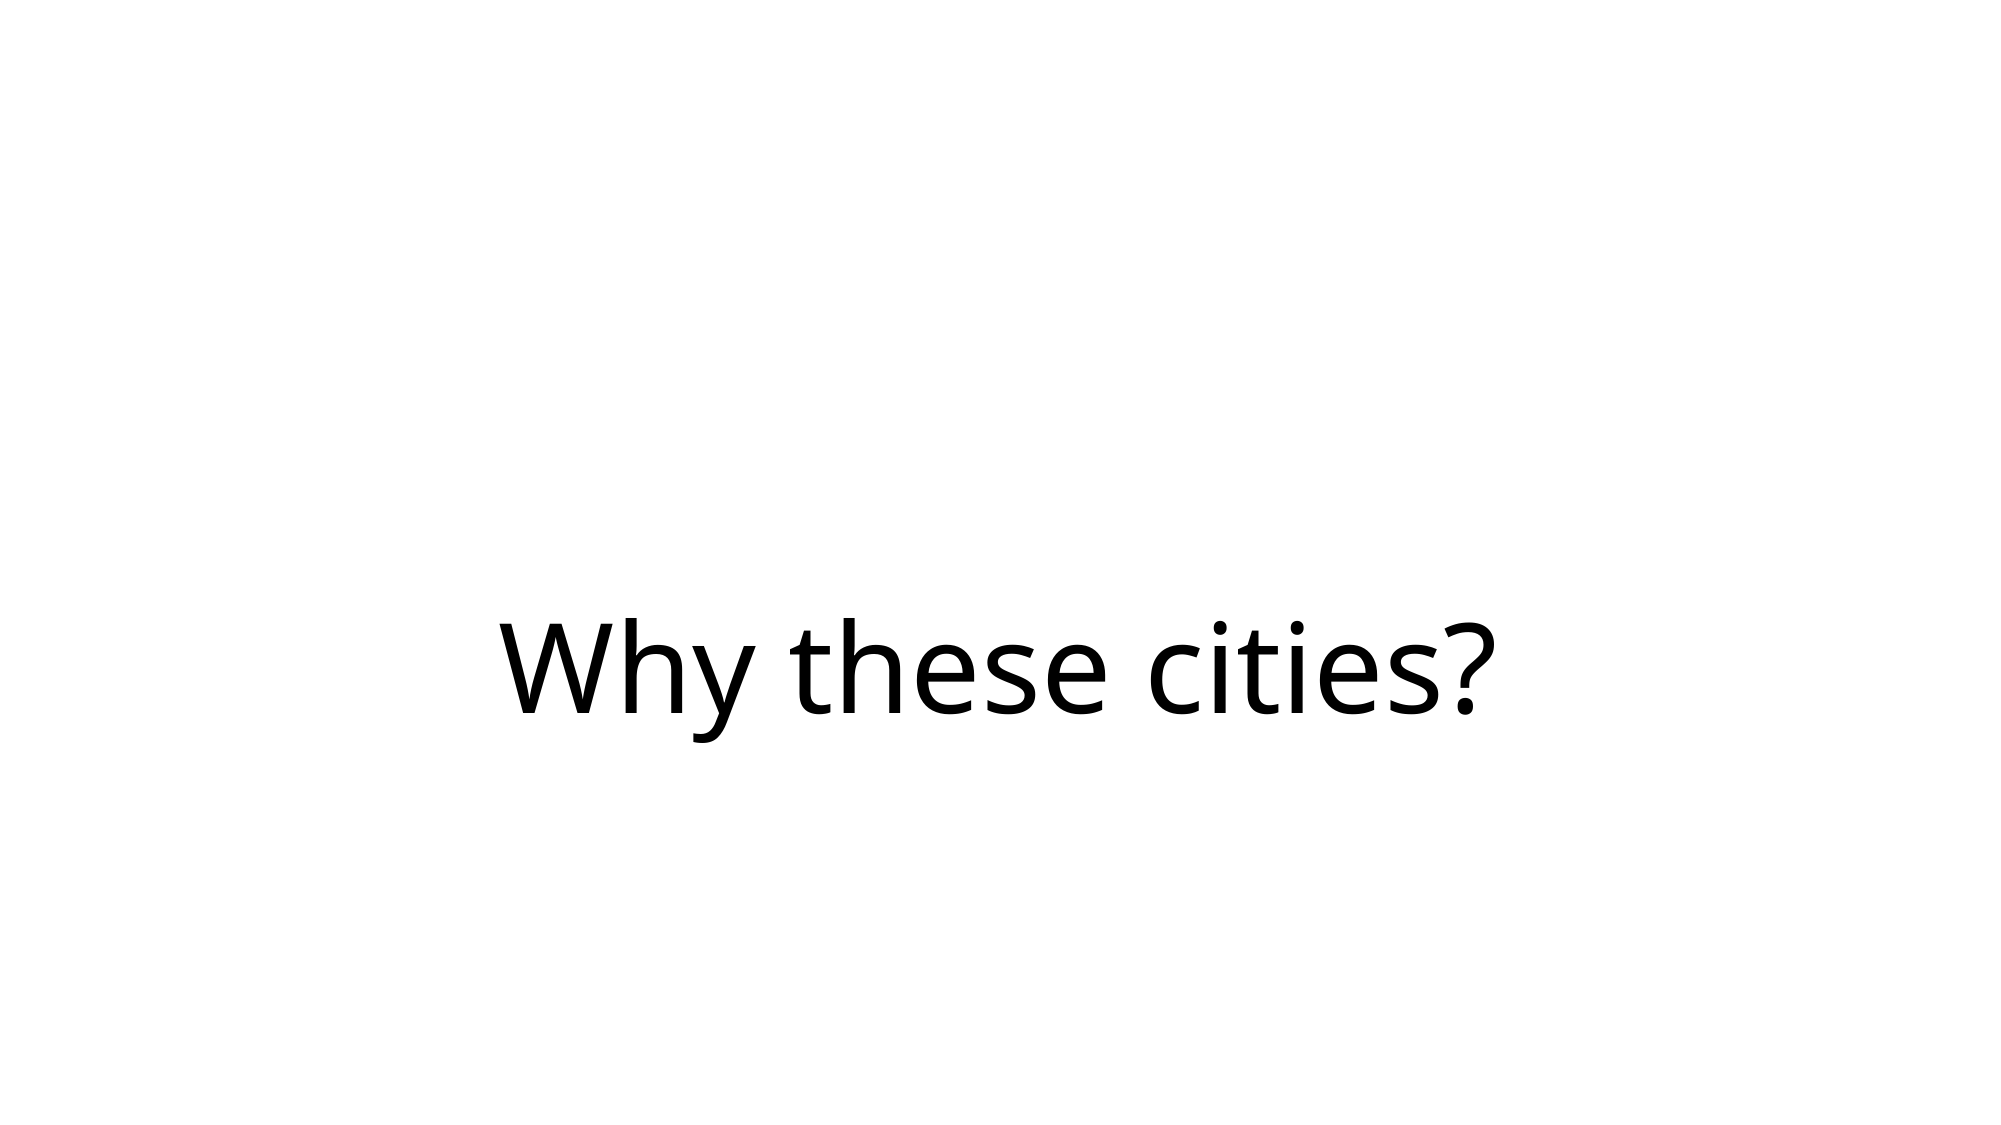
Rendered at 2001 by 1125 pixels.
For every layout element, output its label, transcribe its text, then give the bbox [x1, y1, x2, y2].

title Why these cities? [136, 280, 1862, 749]
